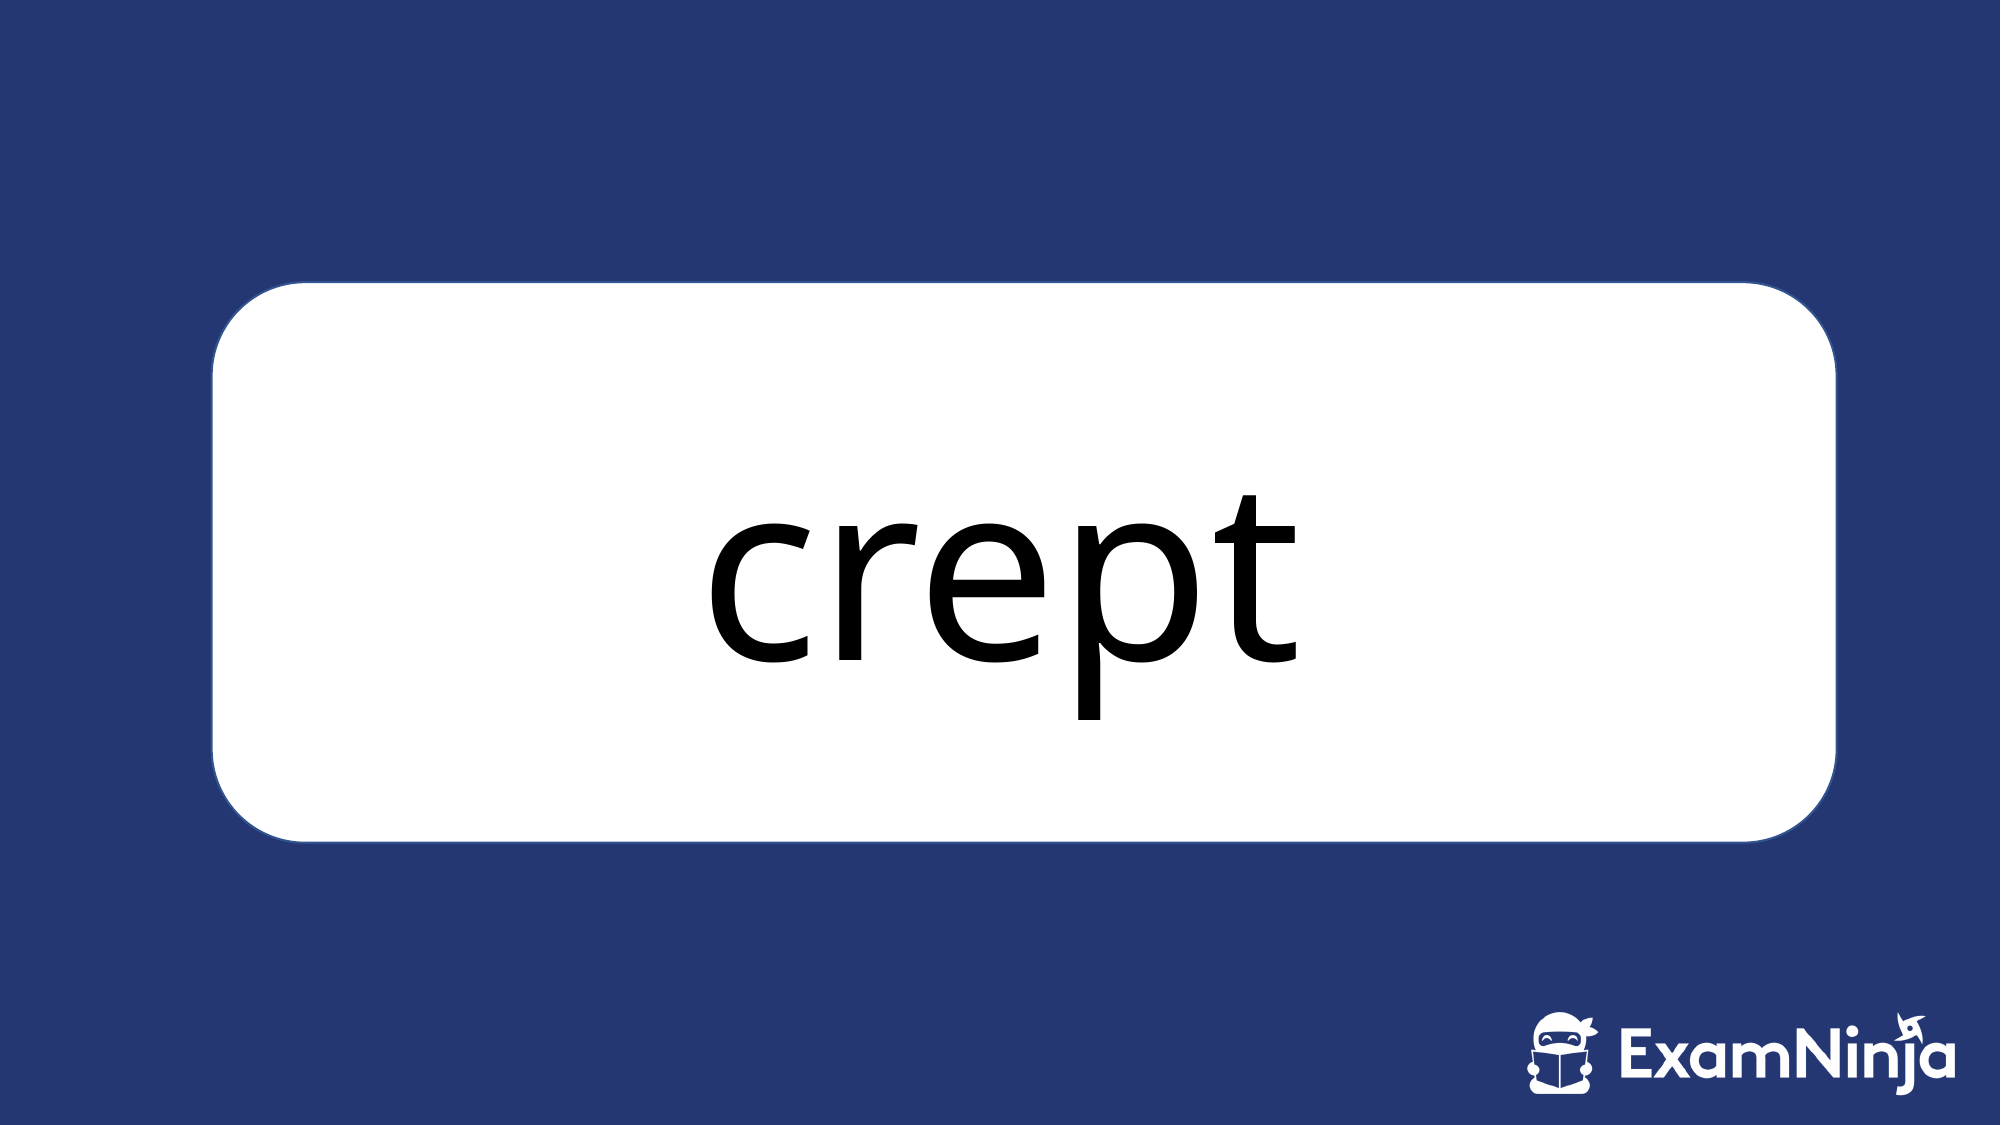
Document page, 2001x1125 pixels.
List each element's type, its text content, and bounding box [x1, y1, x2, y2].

text_box crept [143, 403, 1857, 719]
text_box [210, 719, 1838, 844]
text_box [210, 281, 1838, 403]
picture [1501, 1003, 1979, 1102]
